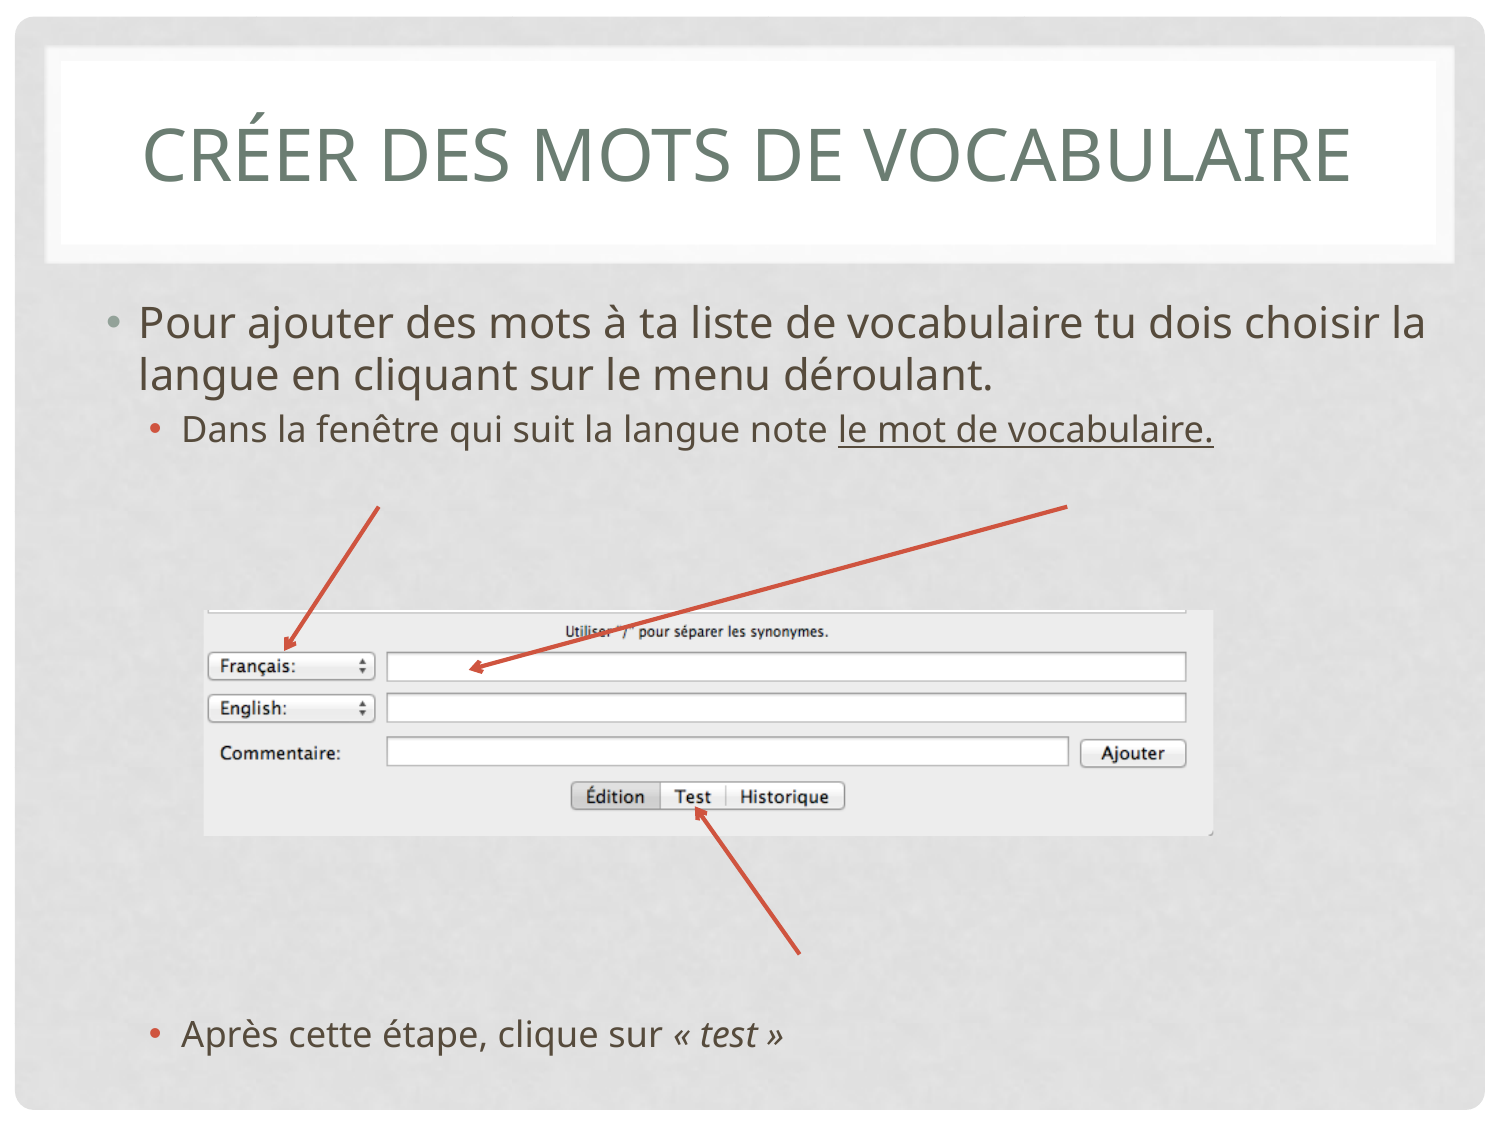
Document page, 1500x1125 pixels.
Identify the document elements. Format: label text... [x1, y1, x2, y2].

picture [203, 610, 1214, 836]
list Pour ajouter des mots à ta liste de vocabulaire tu dois choisir la langue en cliquant sur le menu déroulant. Dans la fenêtre qui suit la langue note le mot de vocabulaire. Après cette étape, clique sur « test » [75, 287, 1448, 1070]
title Créer des mots de vocabulaire [69, 66, 1425, 238]
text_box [694, 805, 800, 955]
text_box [468, 506, 1068, 671]
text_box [283, 506, 379, 652]
